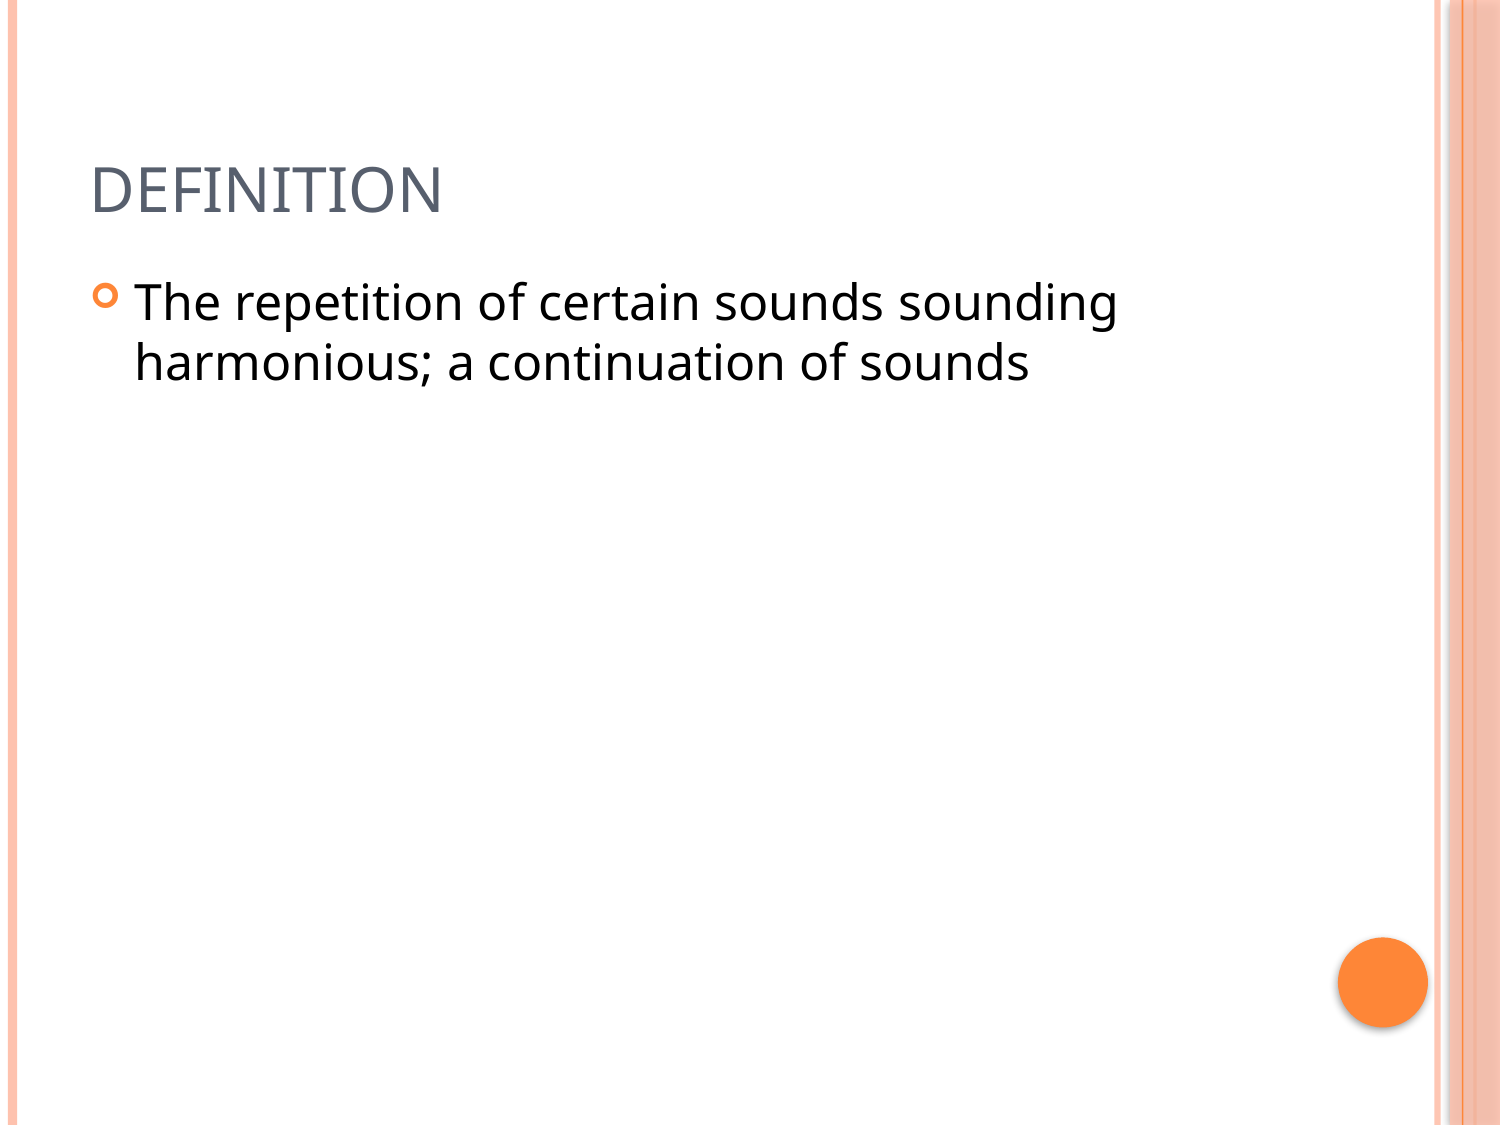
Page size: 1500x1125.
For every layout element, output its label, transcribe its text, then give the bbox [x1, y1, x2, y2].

list The repetition of certain sounds sounding harmonious; a continuation of sounds [75, 262, 1300, 1062]
title Definition [75, 45, 1300, 233]
